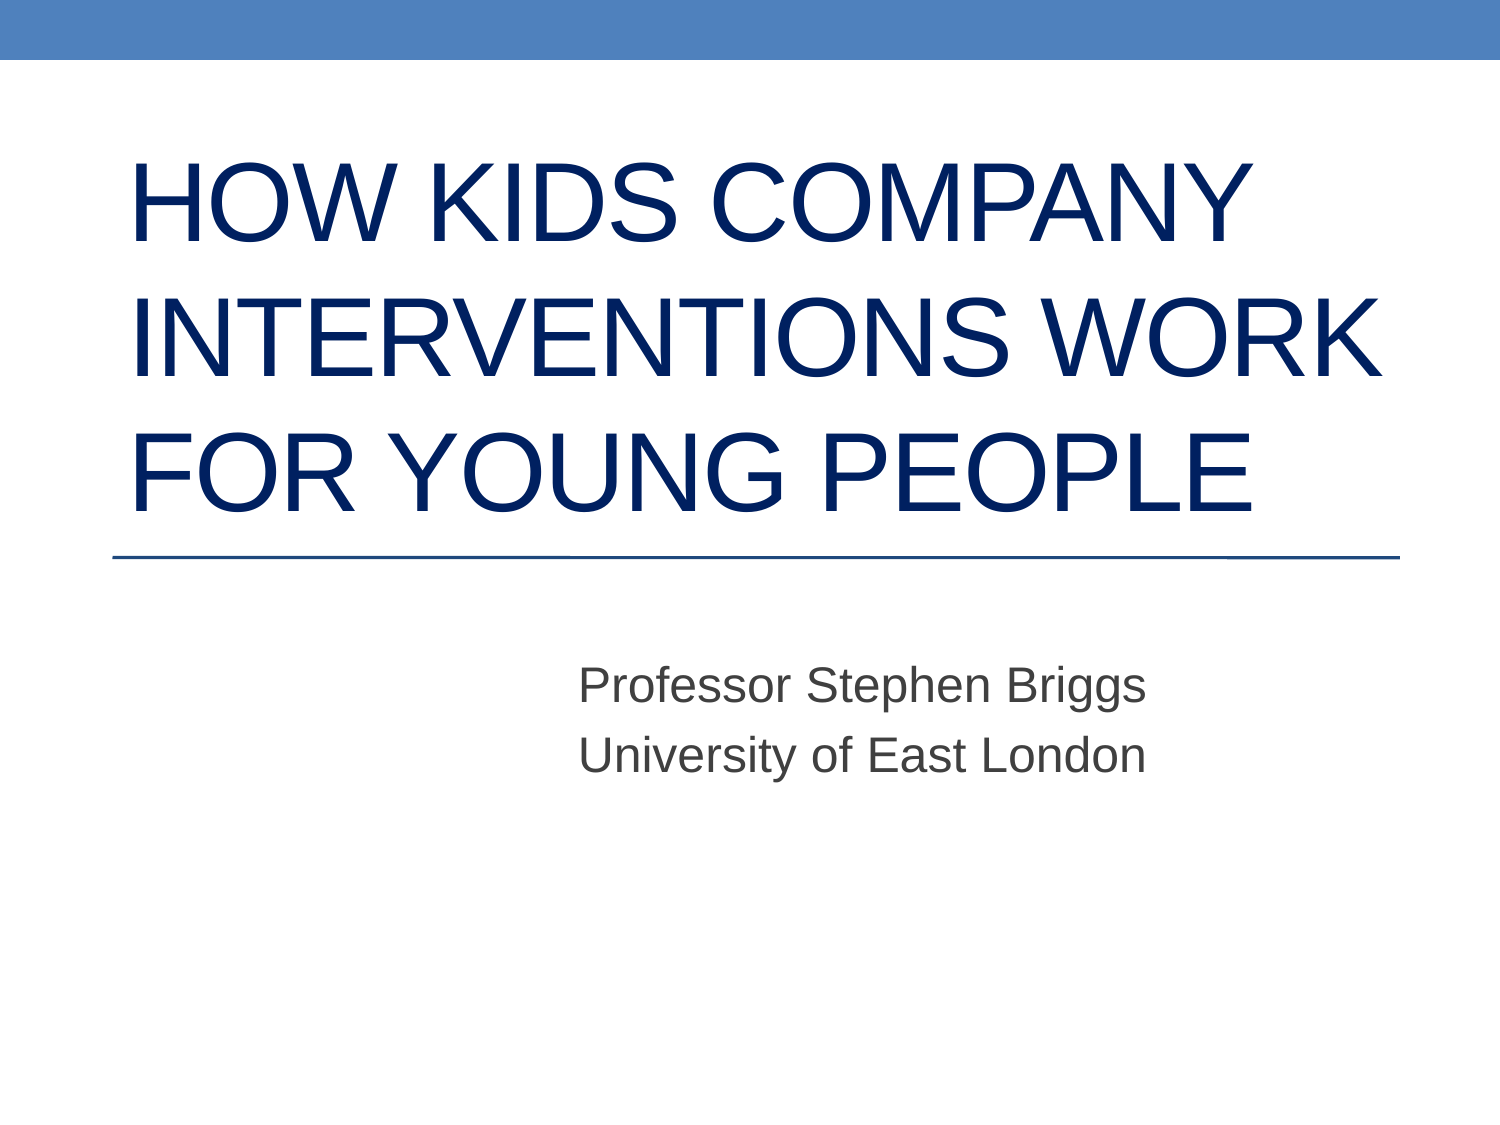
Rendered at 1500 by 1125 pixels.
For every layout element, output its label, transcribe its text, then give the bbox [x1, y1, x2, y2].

subtitle Professor Stephen Briggs University of East London [112, 575, 1163, 863]
title How Kids Company interventions work for young people [112, 224, 1400, 542]
